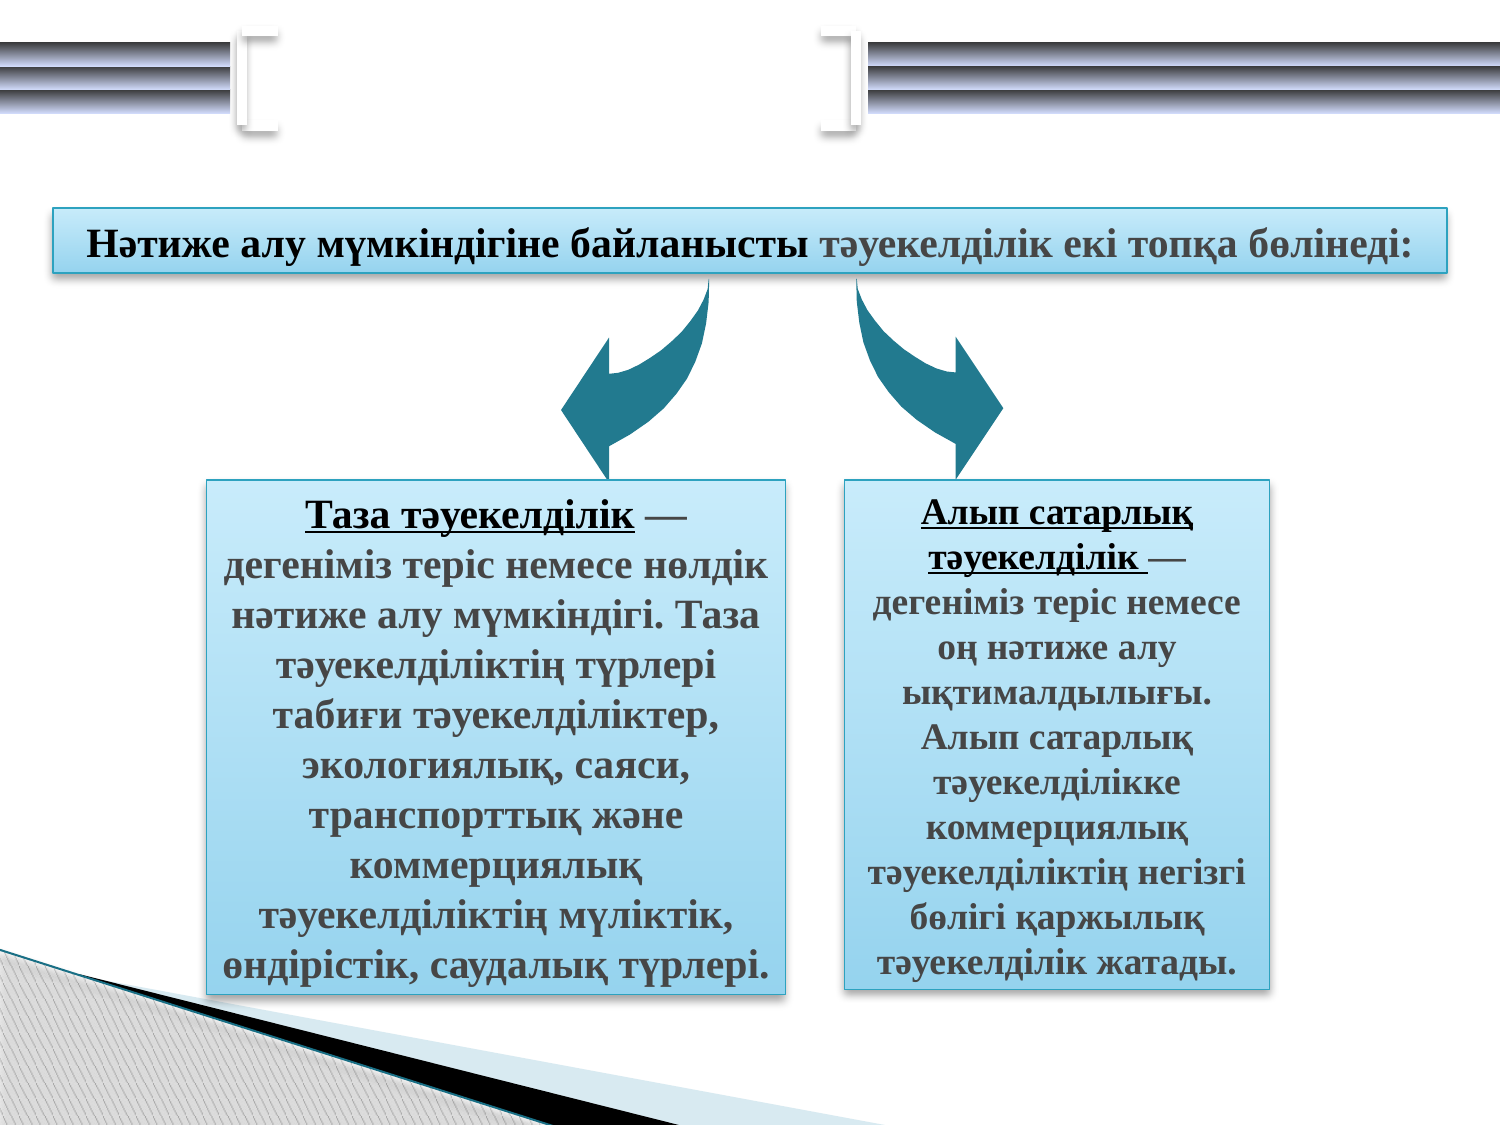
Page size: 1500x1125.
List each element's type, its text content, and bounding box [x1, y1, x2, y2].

text_box Алып сатарлық тәуекелділік ― дегеніміз теріс немесе оң нәтиже алу ықтималдылығы. Алып сатарлық тәуекелділікке коммерциялық тәуекелділіктің негізгі бөлігі қаржылық тәуекелділік жатады. [844, 479, 1270, 990]
text_box Нәтиже алу мүмкіндігіне байланысты тәуекелділік екі топқа бөлінеді: [52, 207, 1448, 274]
text_box [904, 66, 1500, 90]
text_box [0, 90, 206, 114]
text_box [0, 42, 206, 67]
text_box [856, 278, 1004, 479]
text_box Тәуекелдердің түрлері [206, 0, 904, 148]
text_box [0, 67, 206, 90]
text_box [904, 42, 1500, 66]
text_box [904, 90, 1500, 114]
text_box [561, 278, 710, 479]
text_box Таза тәуекелділік ― дегеніміз теріс немесе нөлдік нәтиже алу мүмкіндігі. Таза тәуекелділіктің түрлері табиғи тәуекелділіктер, экологиялық, саяси, транспорттық және коммерциялық тәуекелділіктің мүліктік, өндірістік, саудалық түрлері. [206, 479, 786, 995]
